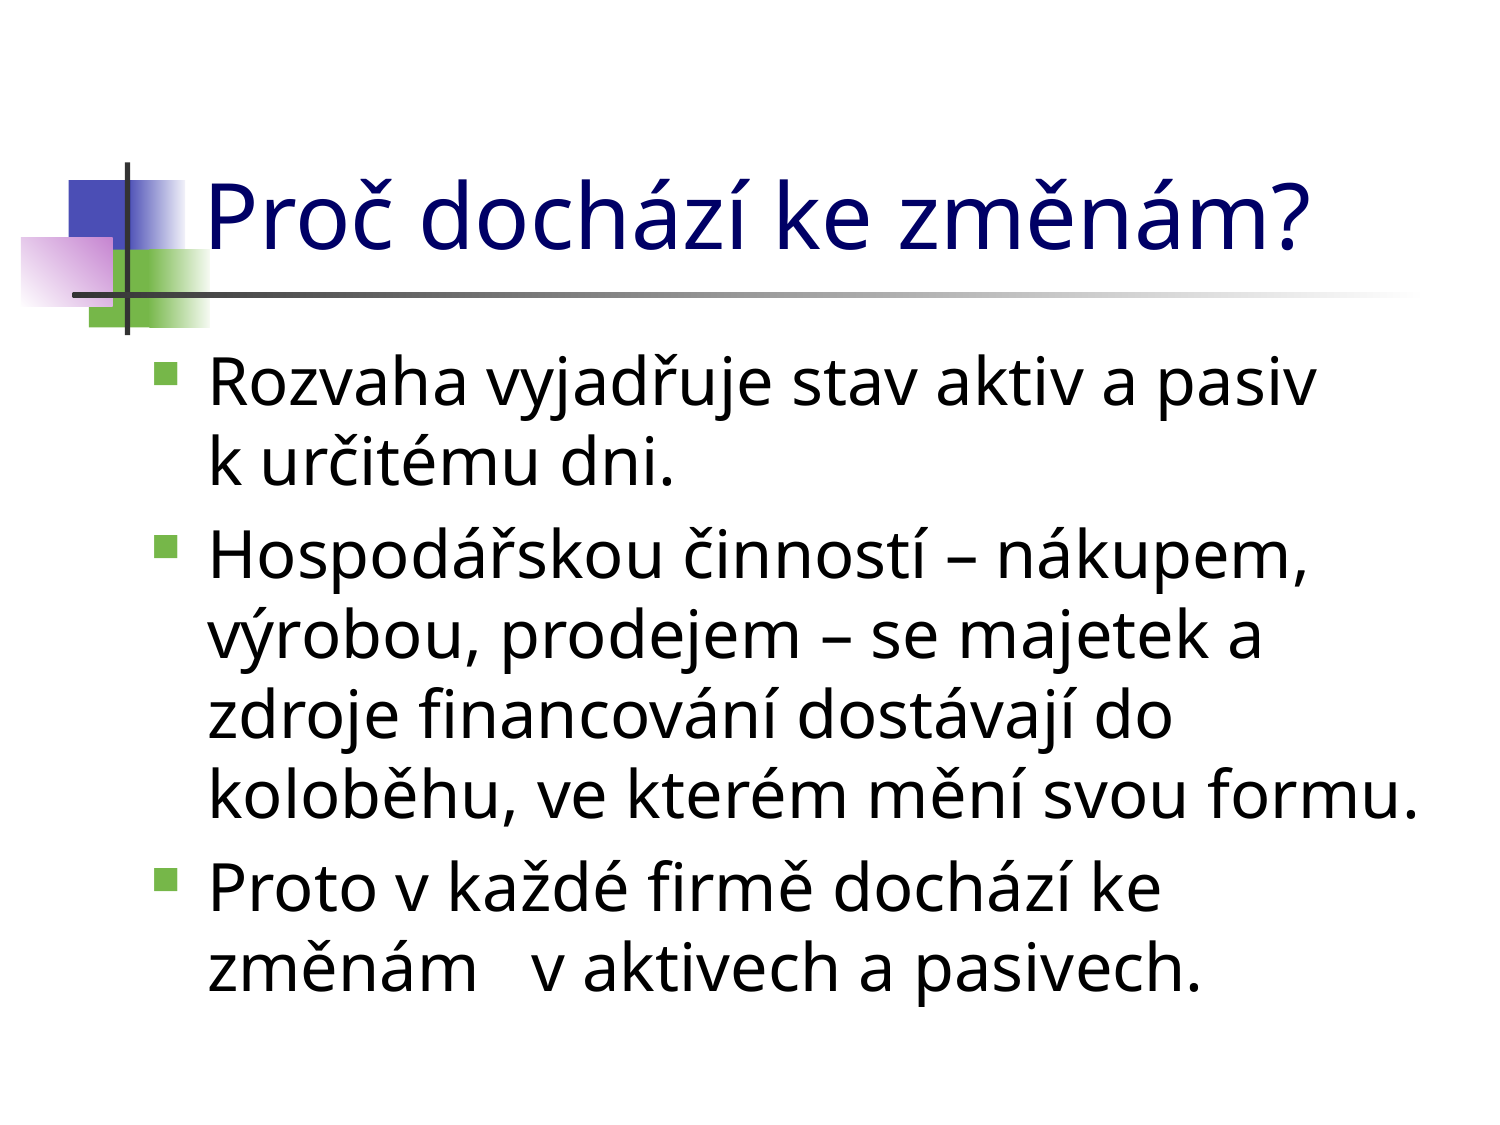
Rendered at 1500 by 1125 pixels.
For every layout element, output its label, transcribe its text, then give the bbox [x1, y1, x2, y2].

title Proč dochází ke změnám? [188, 35, 1468, 275]
list Rozvaha vyjadřuje stav aktiv a pasiv k určitému dni. Hospodářskou činností – nákupem, výrobou, prodejem – se majetek a zdroje financování dostávají do koloběhu, ve kterém mění svou formu. Proto v každé firmě dochází ke změnám v aktivech a pasivech. [135, 331, 1469, 1006]
